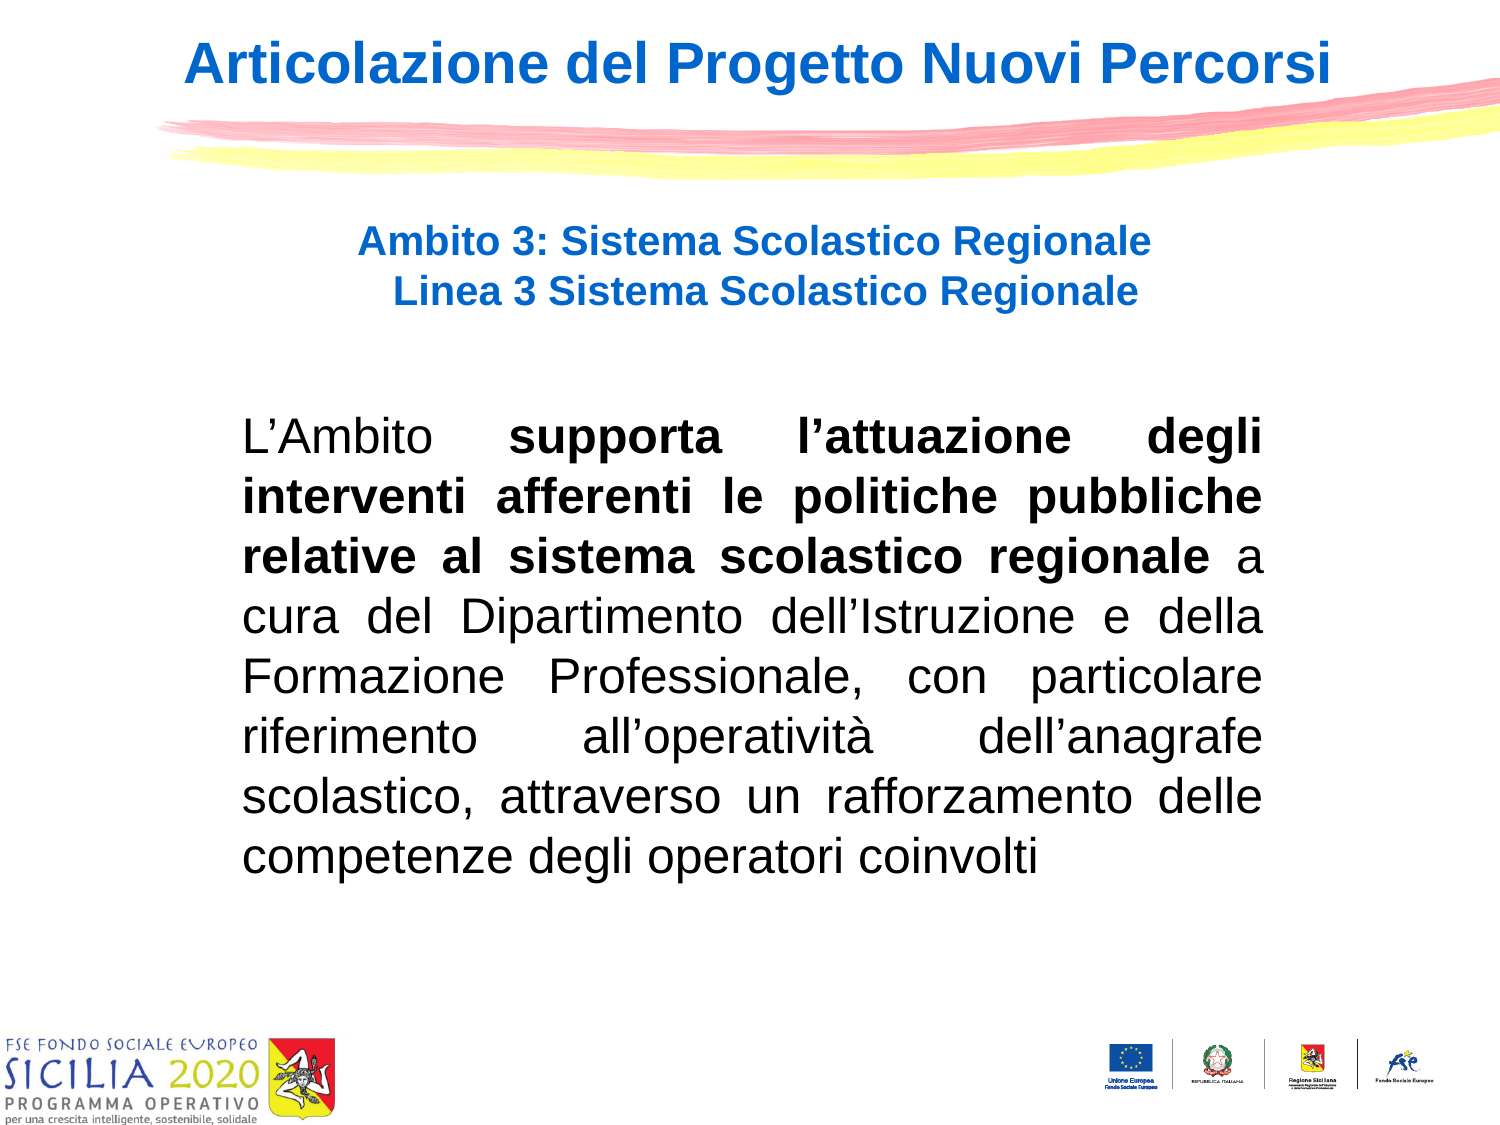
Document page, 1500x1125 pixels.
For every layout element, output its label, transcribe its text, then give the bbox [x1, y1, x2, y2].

picture [0, 1031, 348, 1125]
text_box Ambito 3: Sistema Scolastico Regionale Linea 3 Sistema Scolastico Regionale [47, 206, 1486, 321]
text_box Articolazione del Progetto Nuovi Percorsi [32, 17, 1486, 102]
picture [1080, 1034, 1447, 1107]
picture [100, 77, 1500, 184]
text_box L’Ambito supporta l’attuazione degli interventi afferenti le politiche pubbliche relative al sistema scolastico regionale a cura del Dipartimento dell’Istruzione e della Formazione Professionale, con particolare riferimento all’operatività dell’anagrafe scolastico, attraverso un rafforzamento delle competenze degli operatori coinvolti [227, 396, 1291, 891]
